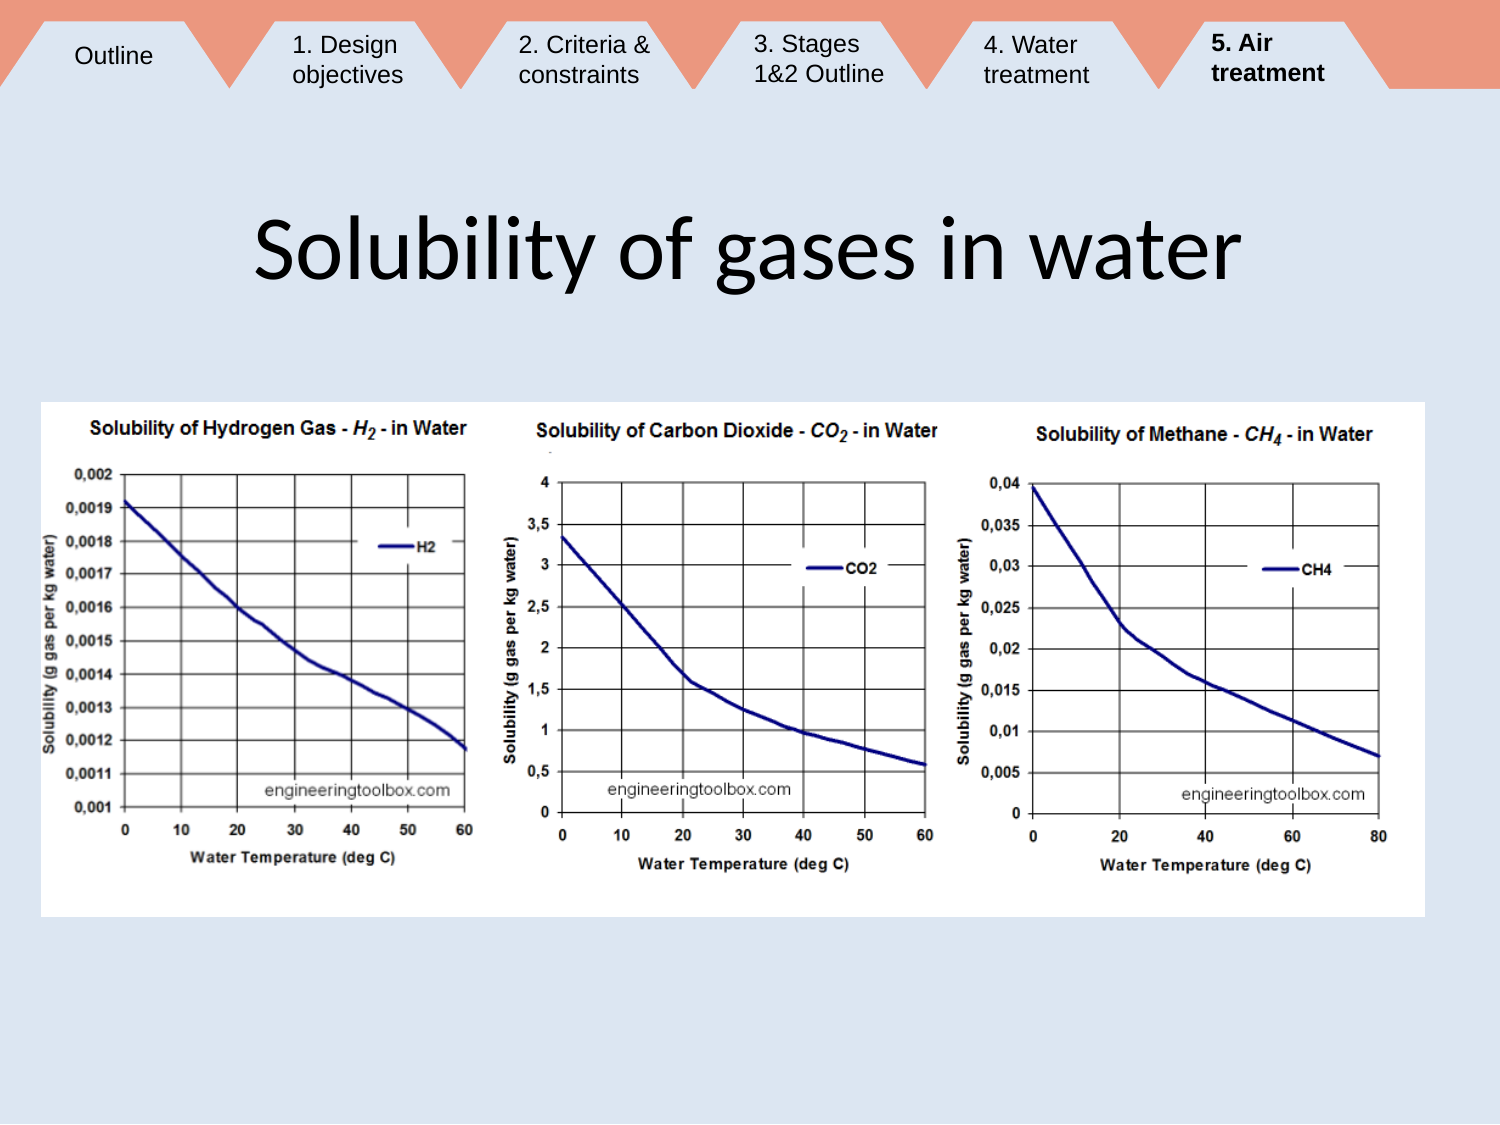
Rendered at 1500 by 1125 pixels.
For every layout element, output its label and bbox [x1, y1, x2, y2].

list [40, 402, 1426, 917]
picture [0, 0, 1500, 1117]
